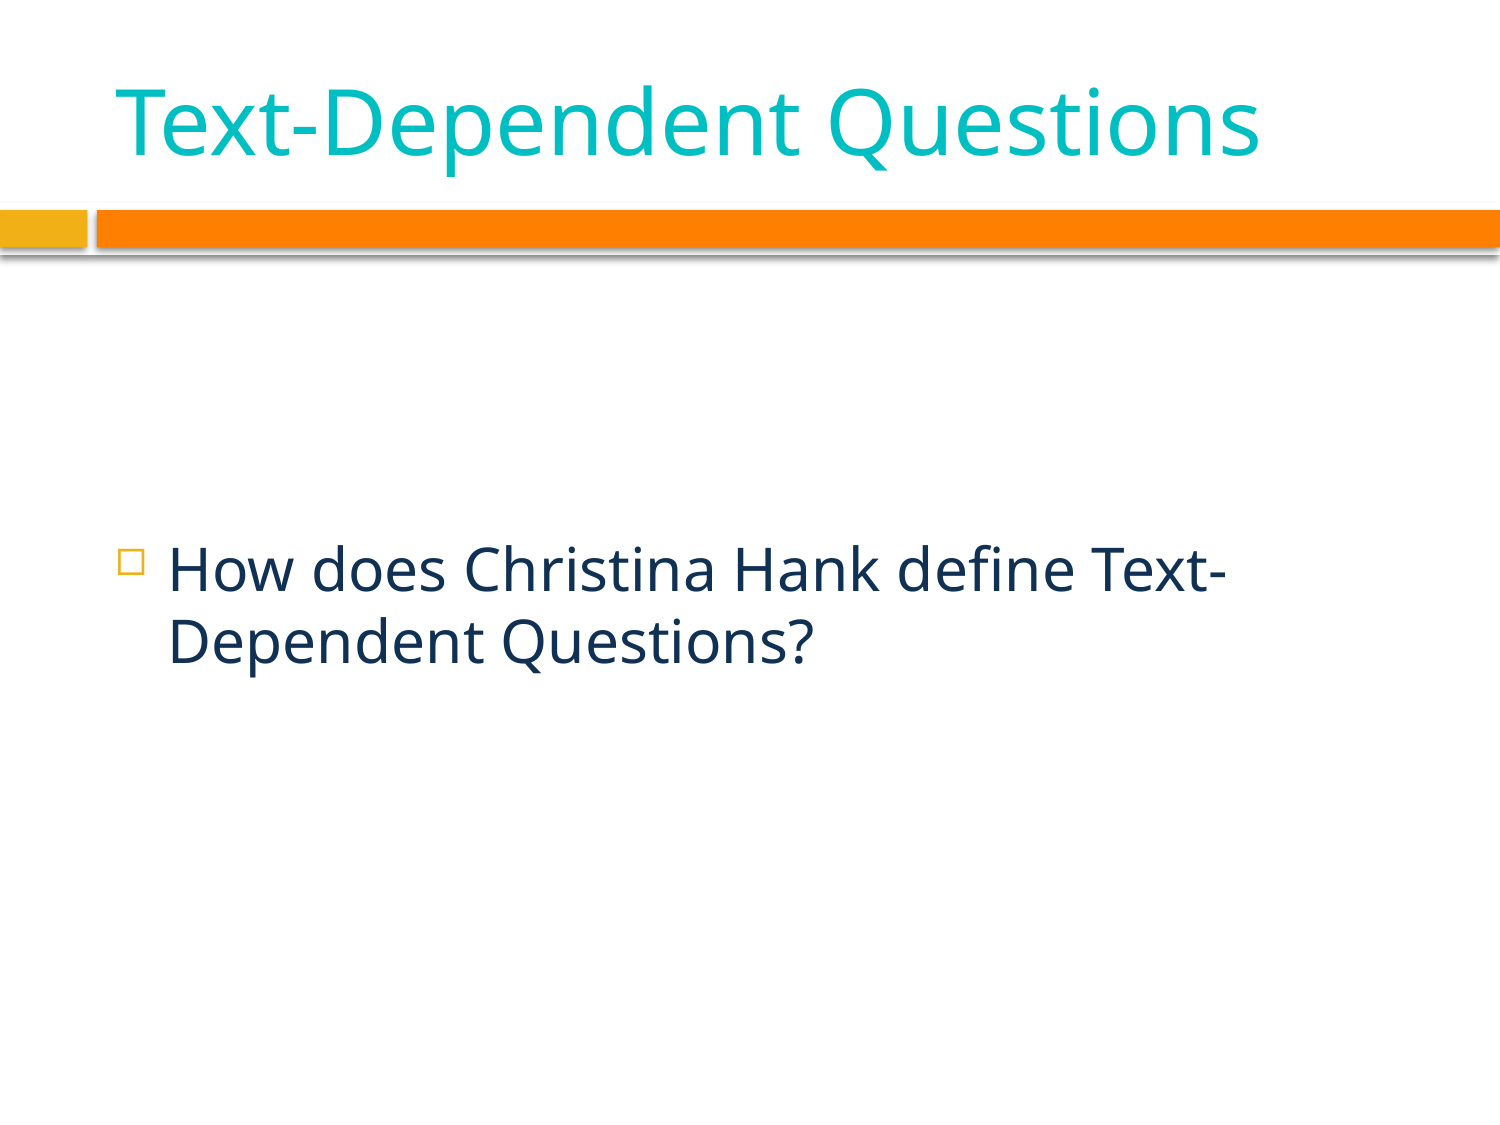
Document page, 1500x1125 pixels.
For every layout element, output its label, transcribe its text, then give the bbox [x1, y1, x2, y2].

list How does Christina Hank define Text-Dependent Questions? [100, 262, 1438, 1000]
title Text-Dependent Questions [100, 37, 1438, 200]
